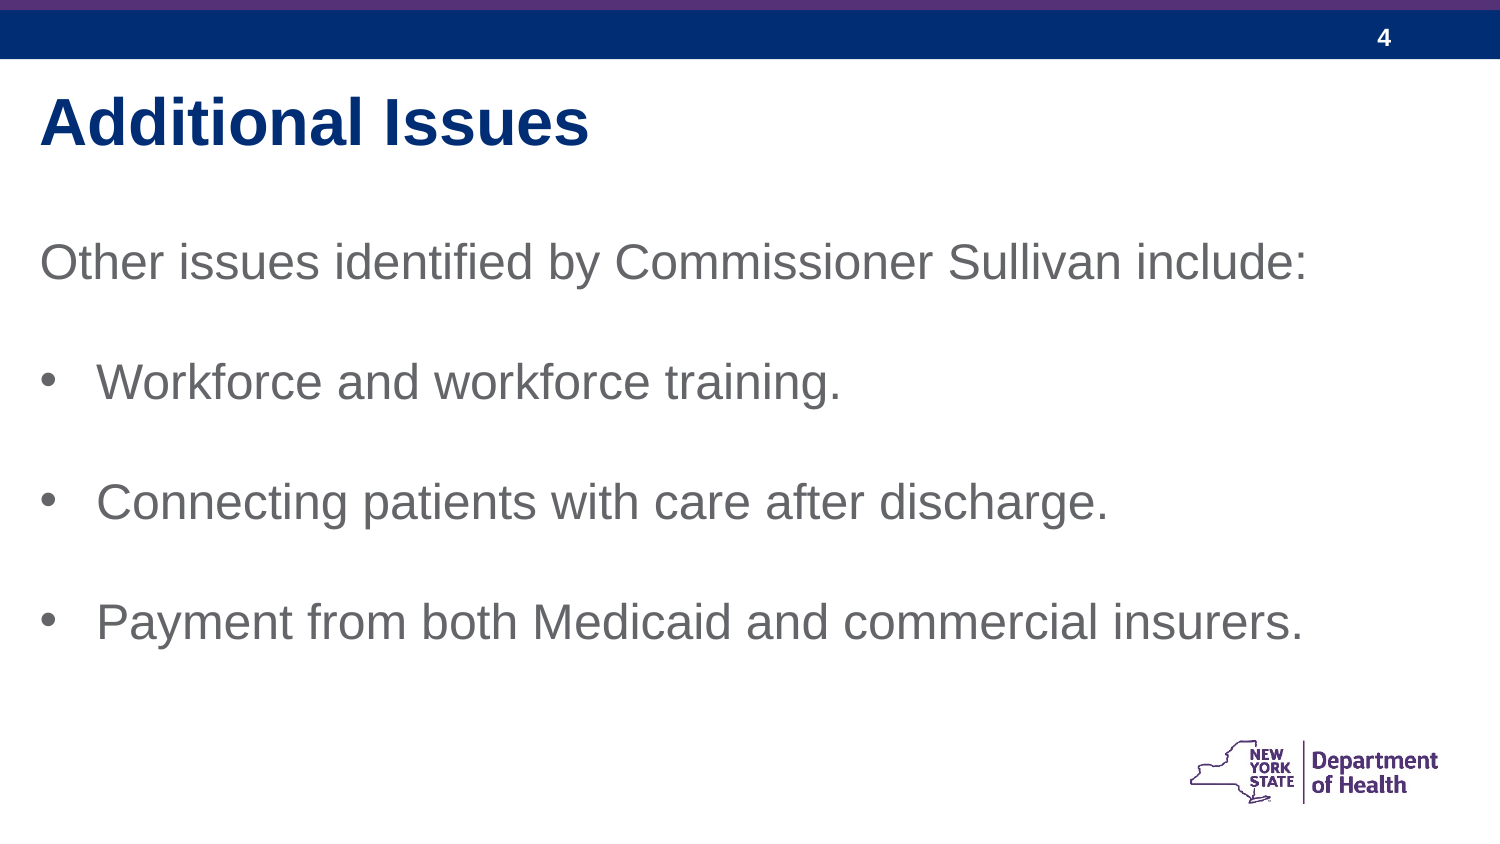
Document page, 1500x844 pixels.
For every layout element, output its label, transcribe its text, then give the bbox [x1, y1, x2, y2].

text_box Additional Issues [24, 71, 1450, 167]
text_box Other issues identified by Commissioner Sullivan include: Workforce and workforce training. Connecting patients with care after discharge. Payment from both Medicaid and commercial insurers. [24, 221, 1463, 844]
